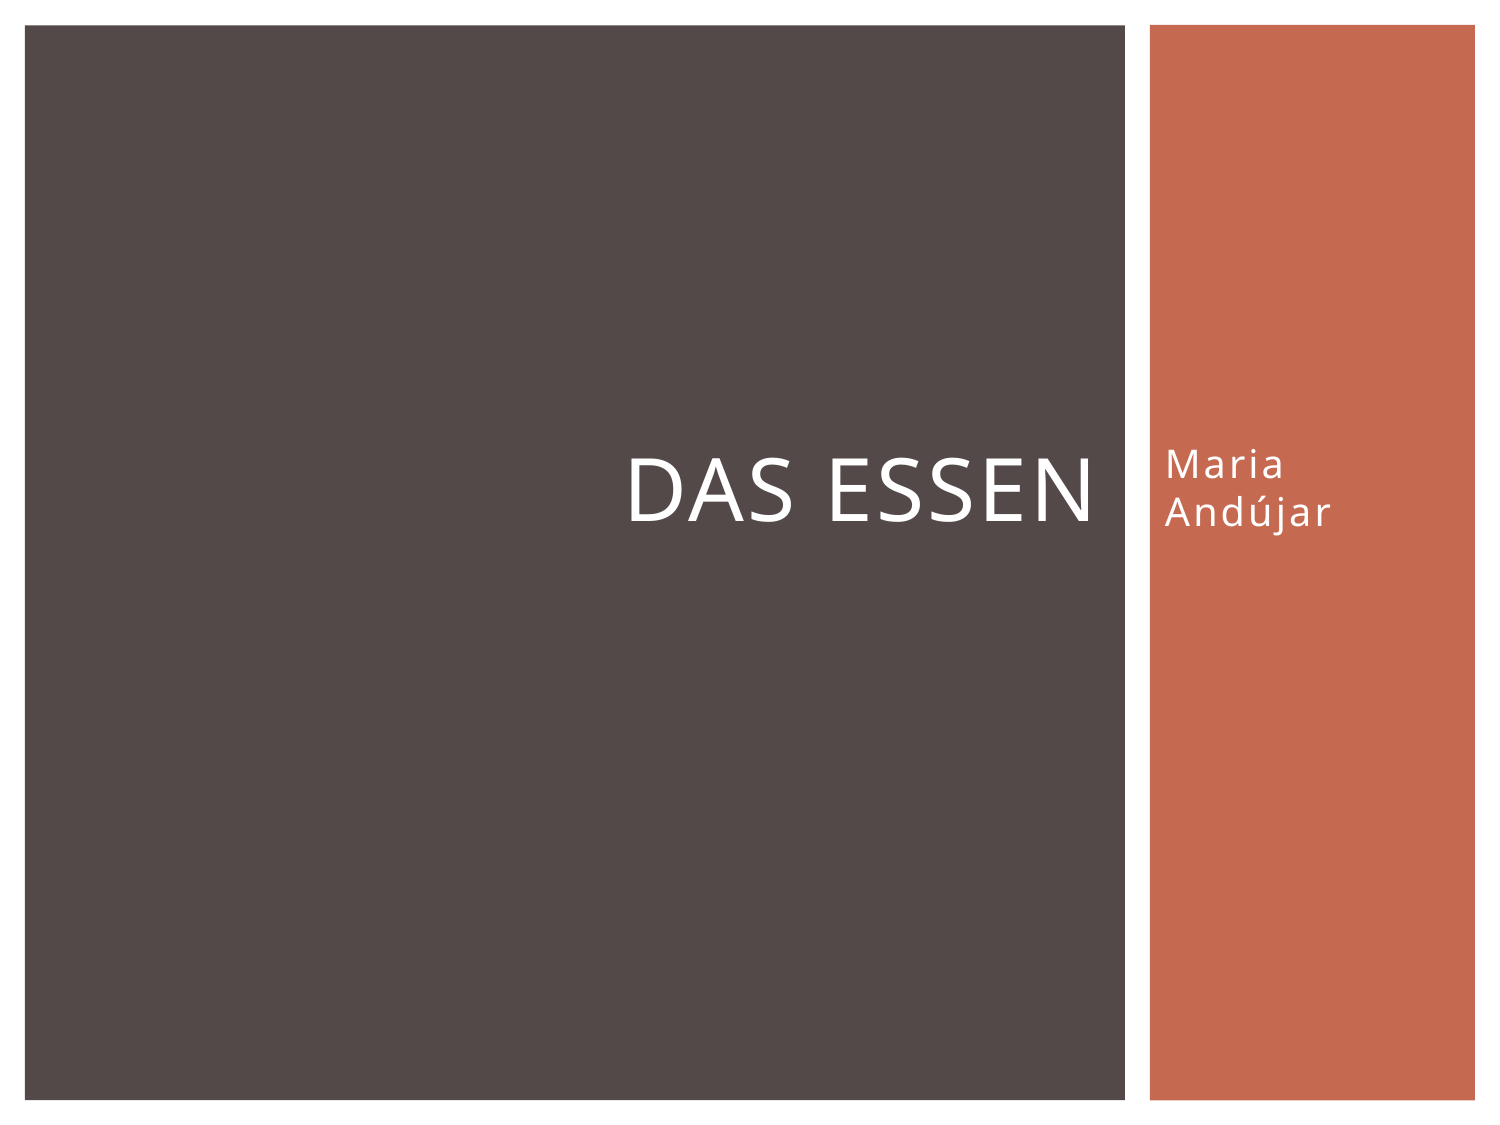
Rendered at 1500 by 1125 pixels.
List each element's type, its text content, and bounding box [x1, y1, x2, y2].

title das essen [75, 336, 1113, 637]
subtitle Maria Andújar [1149, 336, 1475, 637]
